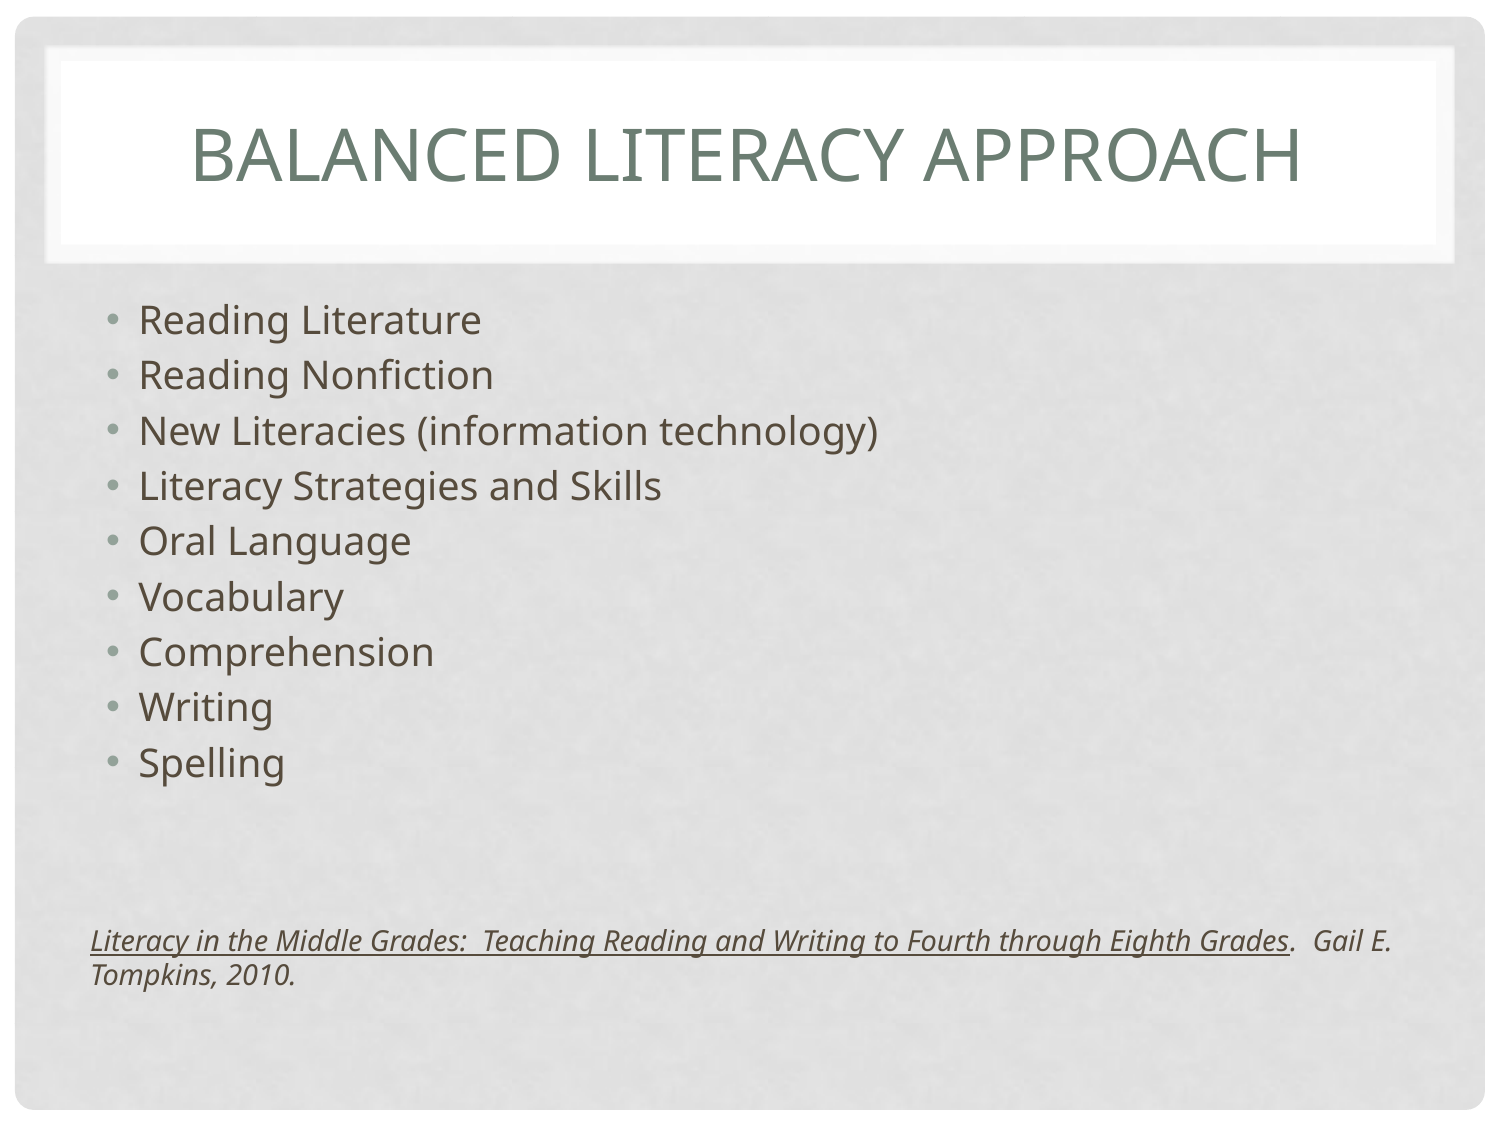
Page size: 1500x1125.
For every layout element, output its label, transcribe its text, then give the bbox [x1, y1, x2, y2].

list Reading Literature Reading Nonfiction New Literacies (information technology) Literacy Strategies and Skills Oral Language Vocabulary Comprehension Writing Spelling Literacy in the Middle Grades: Teaching Reading and Writing to Fourth through Eighth Grades. Gail E. Tompkins, 2010. [75, 287, 1425, 1005]
title Balanced Literacy Approach [69, 66, 1425, 238]
